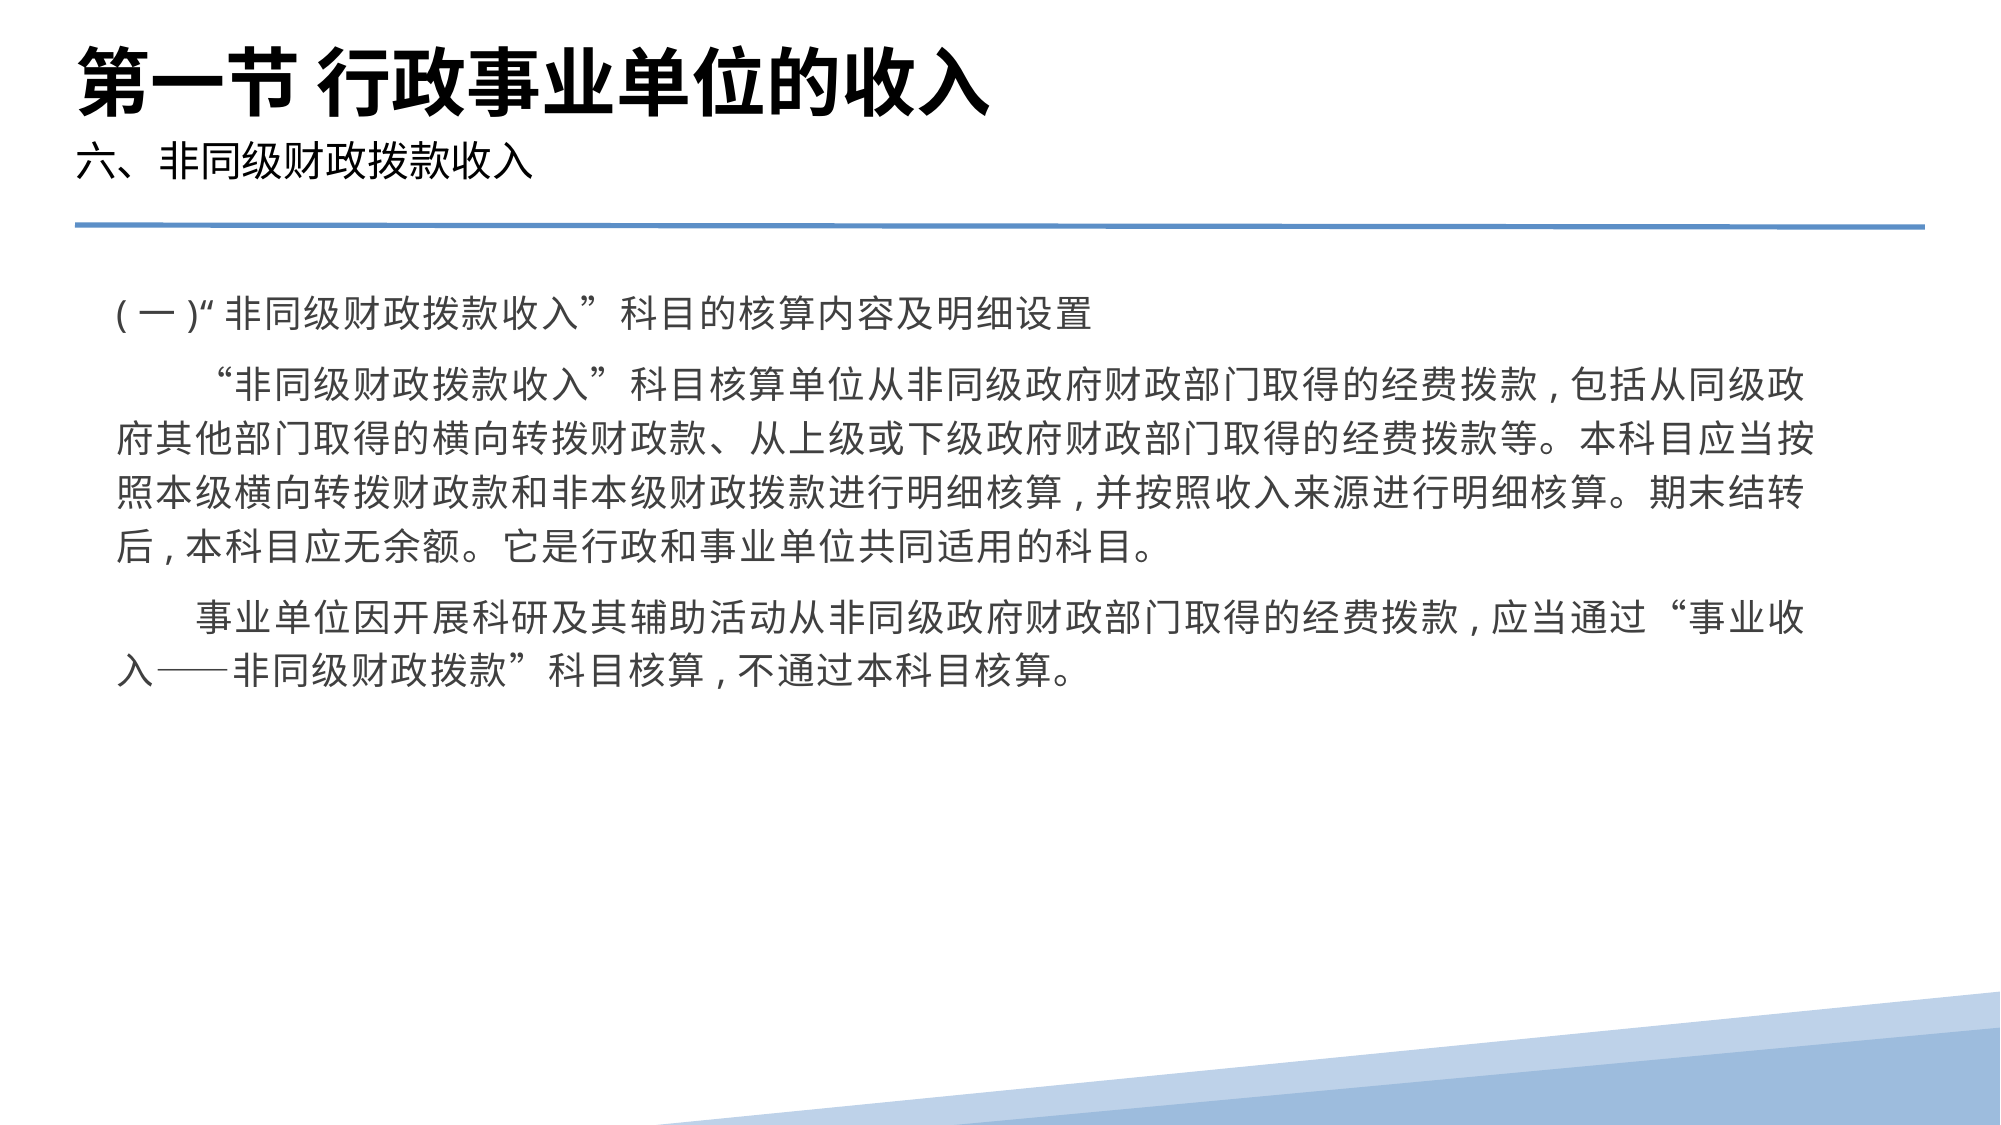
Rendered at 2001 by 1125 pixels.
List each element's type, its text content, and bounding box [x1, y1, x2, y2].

text_box 第一节 行政事业单位的收入 [75, 24, 1925, 124]
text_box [656, 991, 2000, 1125]
text_box (一)“非同级财政拨款收入”科目的核算内容及明细设置 “非同级财政拨款收入”科目核算单位从非同级政府财政部门取得的经费拨款,包括从同级政府其他部门取得的横向转拨财政款、从上级或下级政府财政部门取得的经费拨款等。本科目应当按照本级横向转拨财政款和非本级财政拨款进行明细核算,并按照收入来源进行明细核算。期末结转后,本科目应无余额。它是行政和事业单位共同适用的科目。 事业单位因开展科研及其辅助活动从非同级政府财政部门取得的经费拨款,应当通过“事业收入——非同级财政拨款”科目核算,不通过本科目核算。 [105, 232, 1848, 741]
text_box 六、非同级财政拨款收入 [75, 124, 1925, 200]
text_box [74, 224, 1925, 228]
